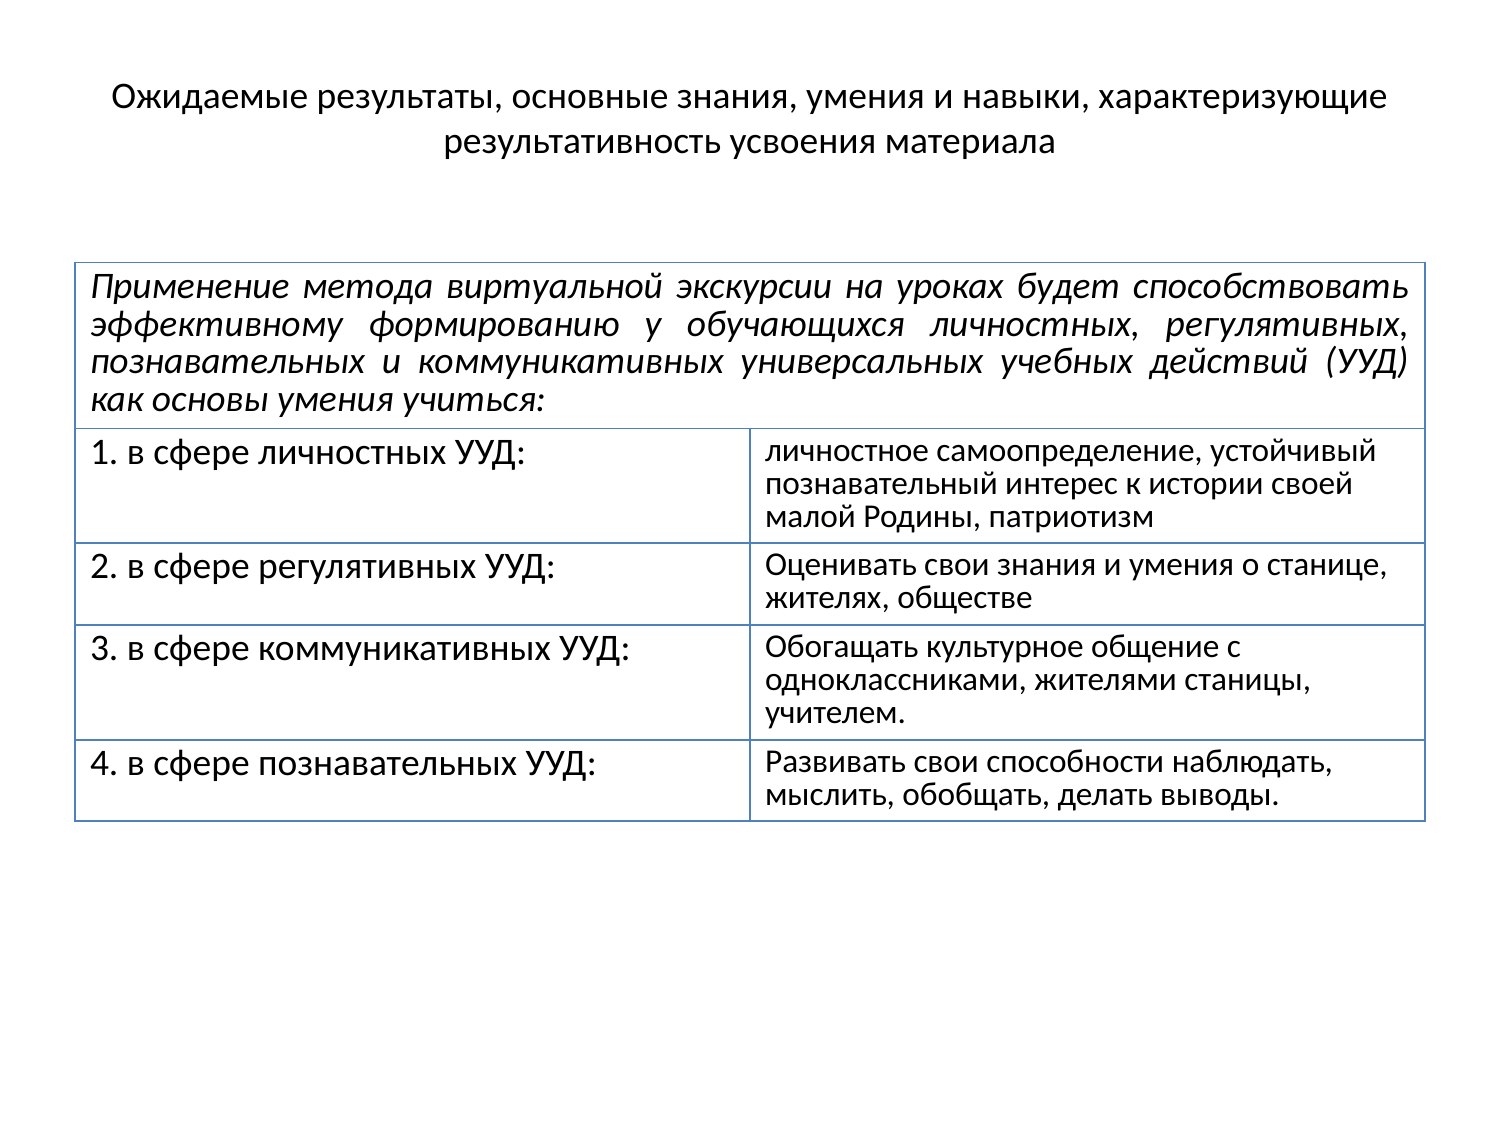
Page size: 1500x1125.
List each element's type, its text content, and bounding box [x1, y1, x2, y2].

table_cell личностное самоопределение, устойчивый познавательный интерес к истории своей малой Родины, патриотизм [751, 429, 1424, 542]
title Ожидаемые результаты, основные знания, умения и навыки, характеризующие результативность усвоения материала [75, 45, 1425, 233]
table_cell 2. в сфере регулятивных УУД: [76, 544, 749, 624]
table_cell Развивать свои способности наблюдать, мыслить, обобщать, делать выводы. [751, 741, 1424, 820]
table_cell Обогащать культурное общение с одноклассниками, жителями станицы, учителем. [751, 626, 1424, 739]
table_cell Оценивать свои знания и умения о станице, жителях, обществе [751, 544, 1424, 624]
table_header Применение метода виртуальной экскурсии на уроках будет способствовать эффективному формированию у обучающихся личностных, регулятивных, познавательных и коммуникативных универсальных учебных действий (УУД) как основы умения учиться: [76, 263, 1424, 428]
table_cell 4. в сфере познавательных УУД: [76, 741, 749, 820]
table_cell 3. в сфере коммуникативных УУД: [76, 626, 749, 739]
table_cell 1. в сфере личностных УУД: [76, 429, 749, 542]
